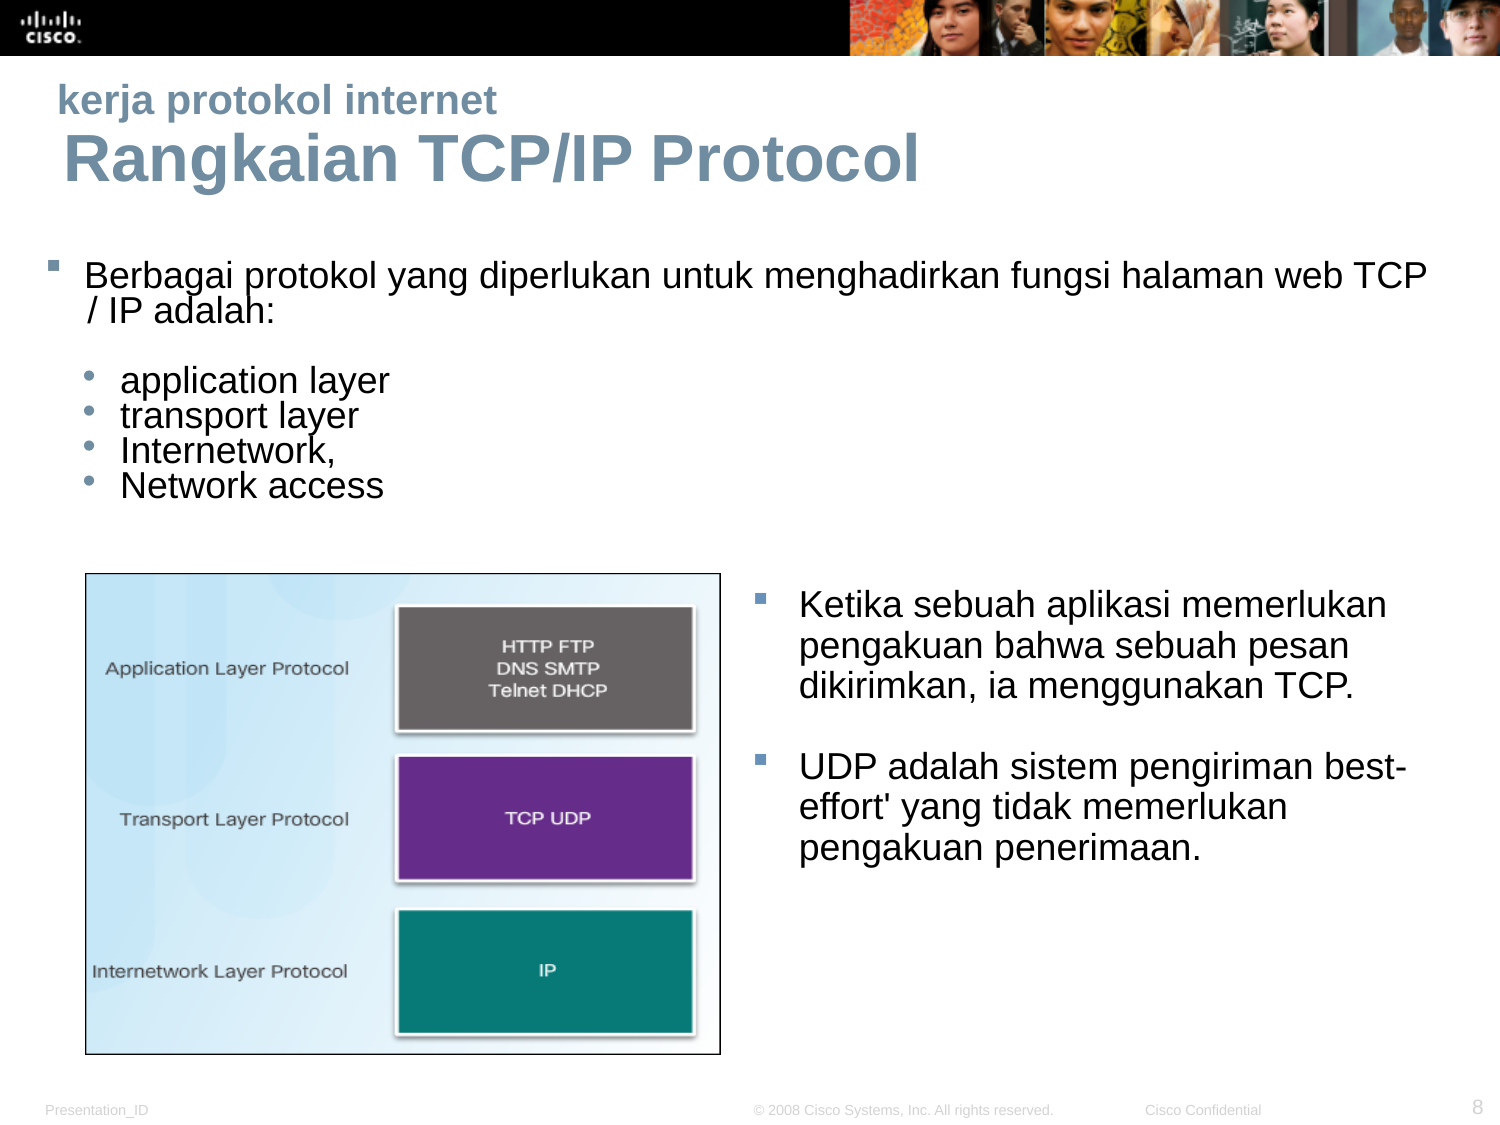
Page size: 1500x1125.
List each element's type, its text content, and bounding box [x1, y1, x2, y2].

title kerja protokol internet Rangkaian TCP/IP Protocol [31, 64, 1471, 203]
list Berbagai protokol yang diperlukan untuk menghadirkan fungsi halaman web TCP / IP adalah: application layer transport layer Internetwork, Network access [31, 206, 1465, 546]
text_box Ketika sebuah aplikasi memerlukan pengakuan bahwa sebuah pesan dikirimkan, ia menggunakan TCP. UDP adalah sistem pengiriman best-effort' yang tidak memerlukan pengakuan penerimaan. [737, 577, 1465, 917]
picture [0, 0, 1500, 56]
picture [85, 573, 721, 1056]
